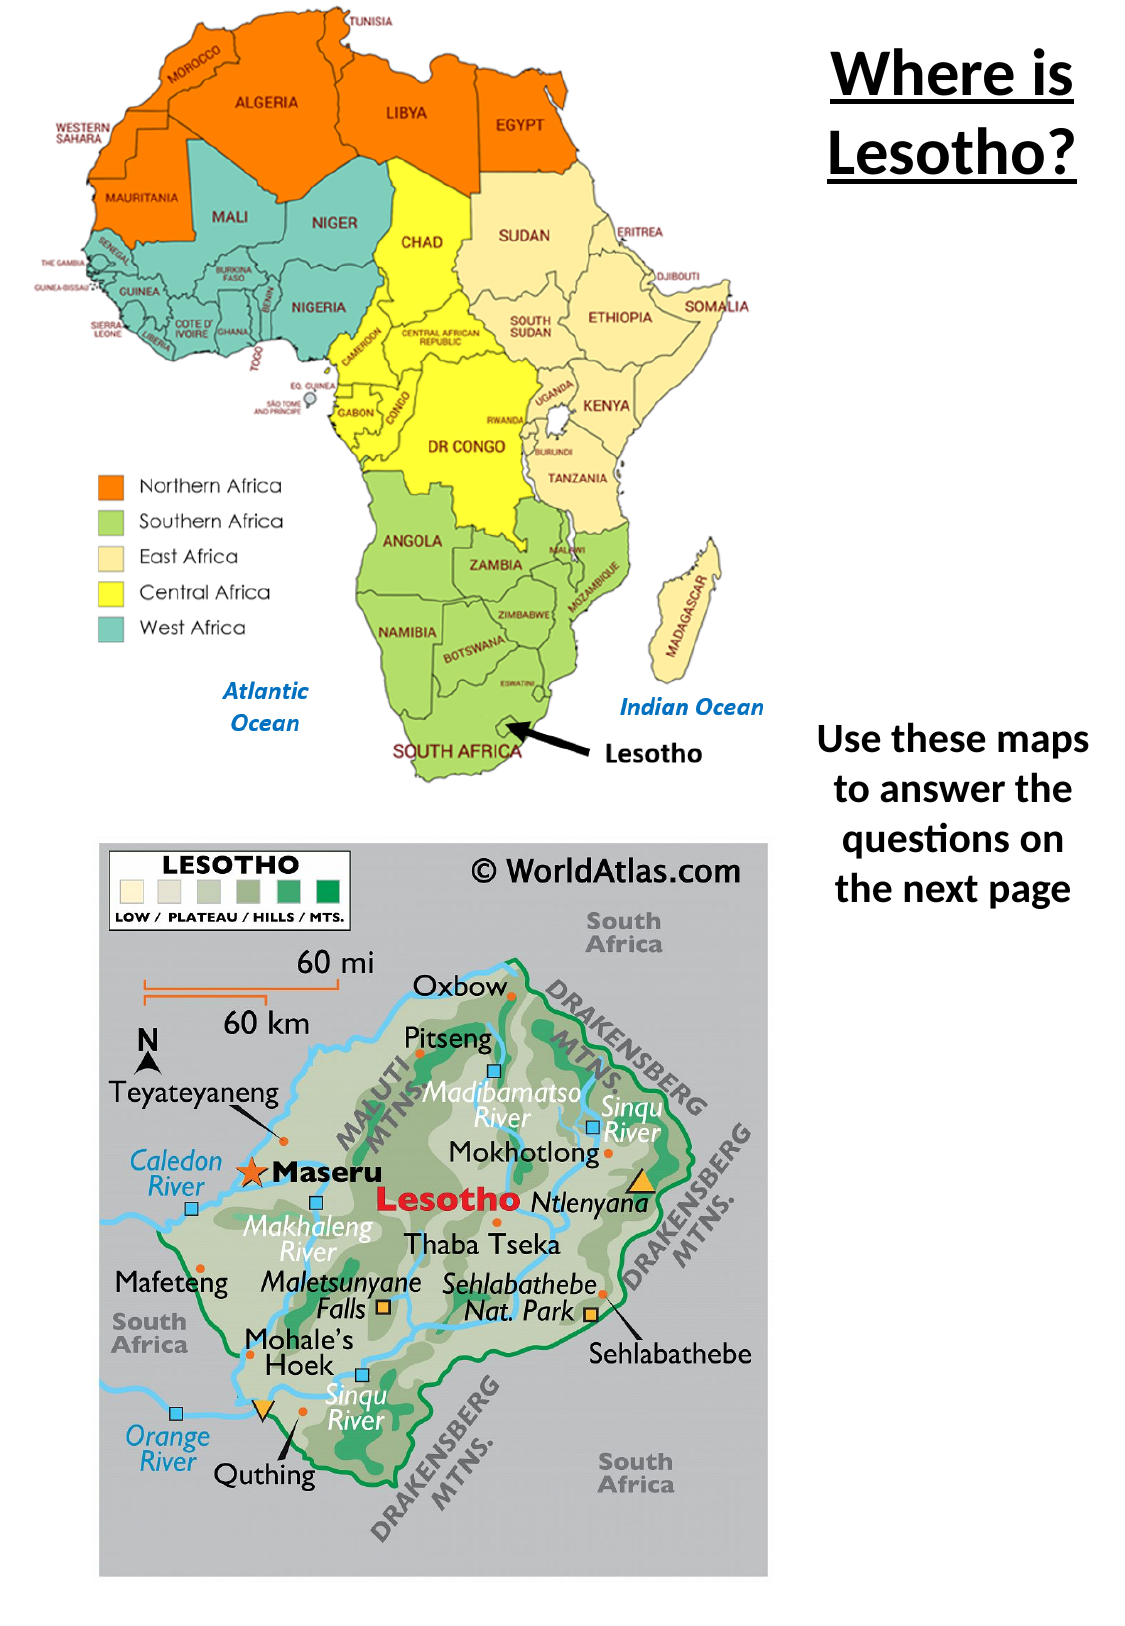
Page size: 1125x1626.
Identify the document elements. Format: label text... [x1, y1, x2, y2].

picture [92, 835, 774, 1584]
text_box Use these maps to answer the questions on the next page [799, 703, 1107, 919]
text_box Where is Lesotho? [798, 21, 1106, 196]
picture [18, 0, 774, 790]
